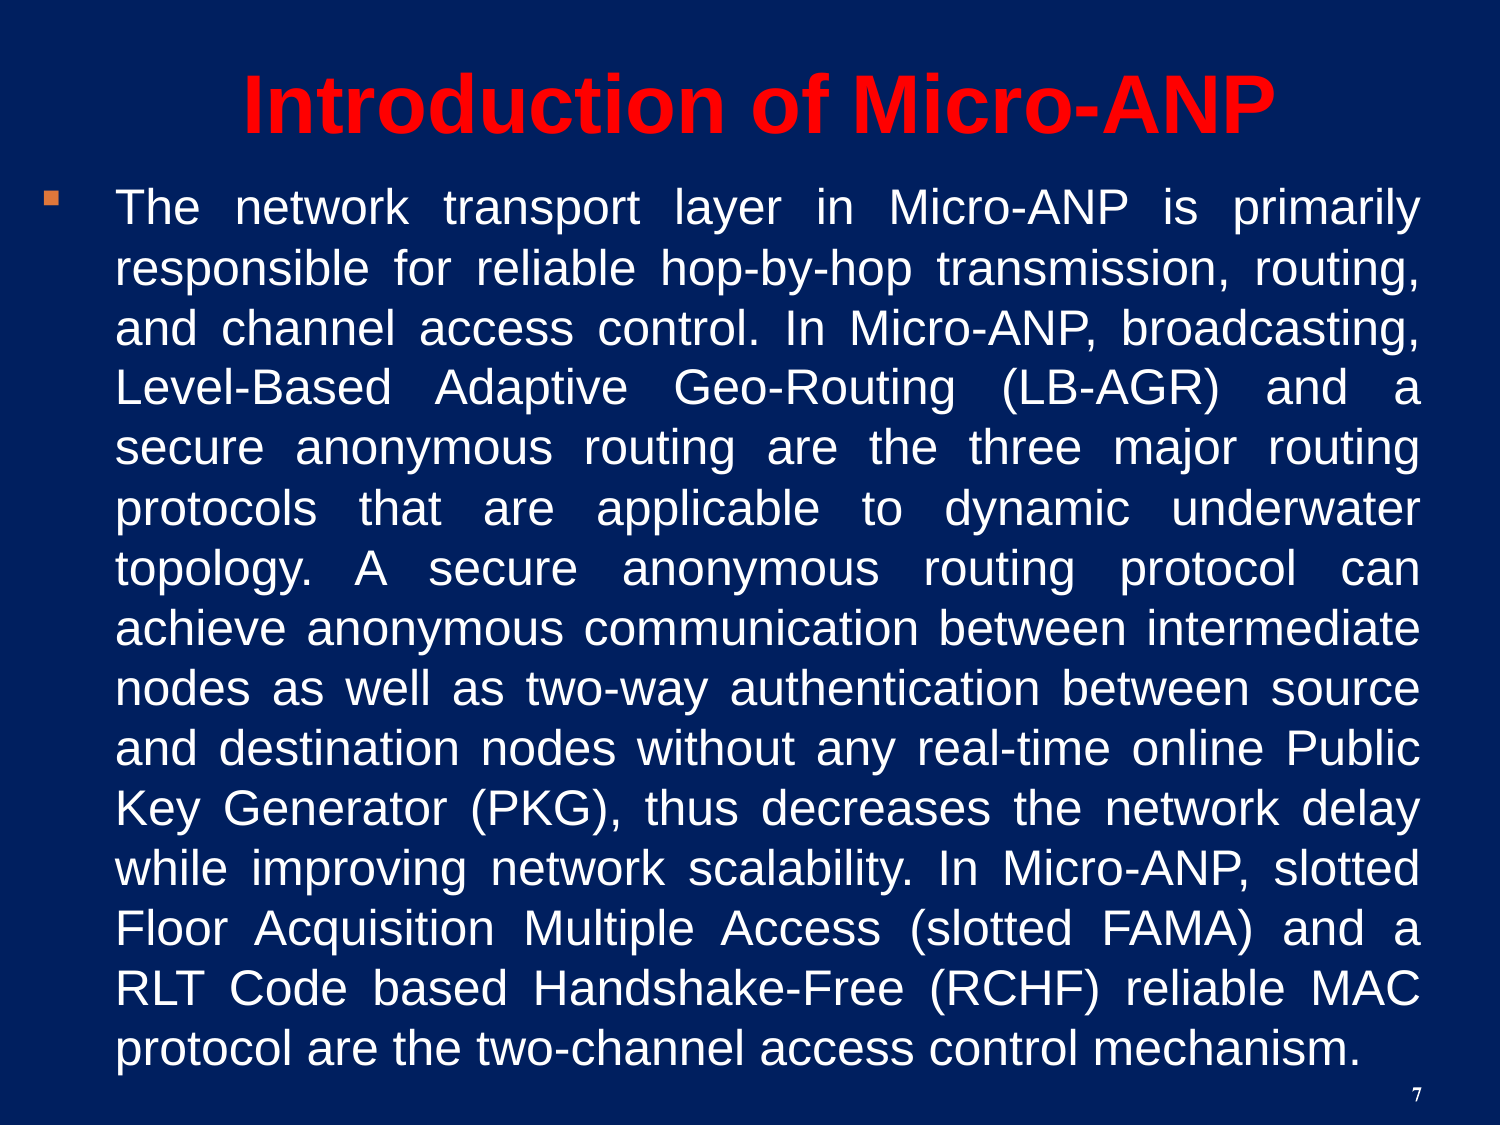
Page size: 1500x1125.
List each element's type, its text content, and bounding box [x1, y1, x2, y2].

text_box The network transport layer in Micro-ANP is primarily responsible for reliable hop-by-hop transmission, routing, and channel access control. In Micro-ANP, broadcasting, Level-Based Adaptive Geo-Routing (LB-AGR) and a secure anonymous routing are the three major routing protocols that are applicable to dynamic underwater topology. A secure anonymous routing protocol can achieve anonymous communication between intermediate nodes as well as two-way authentication between source and destination nodes without any real-time online Public Key Generator (PKG), thus decreases the network delay while improving network scalability. In Micro-ANP, slotted Floor Acquisition Multiple Access (slotted FAMA) and a RLT Code based Handshake-Free (RCHF) reliable MAC protocol are the two-channel access control mechanism. [38, 174, 1422, 1075]
text_box [1412, 1087, 1422, 1102]
title Introduction of Micro-ANP [44, 24, 1456, 152]
